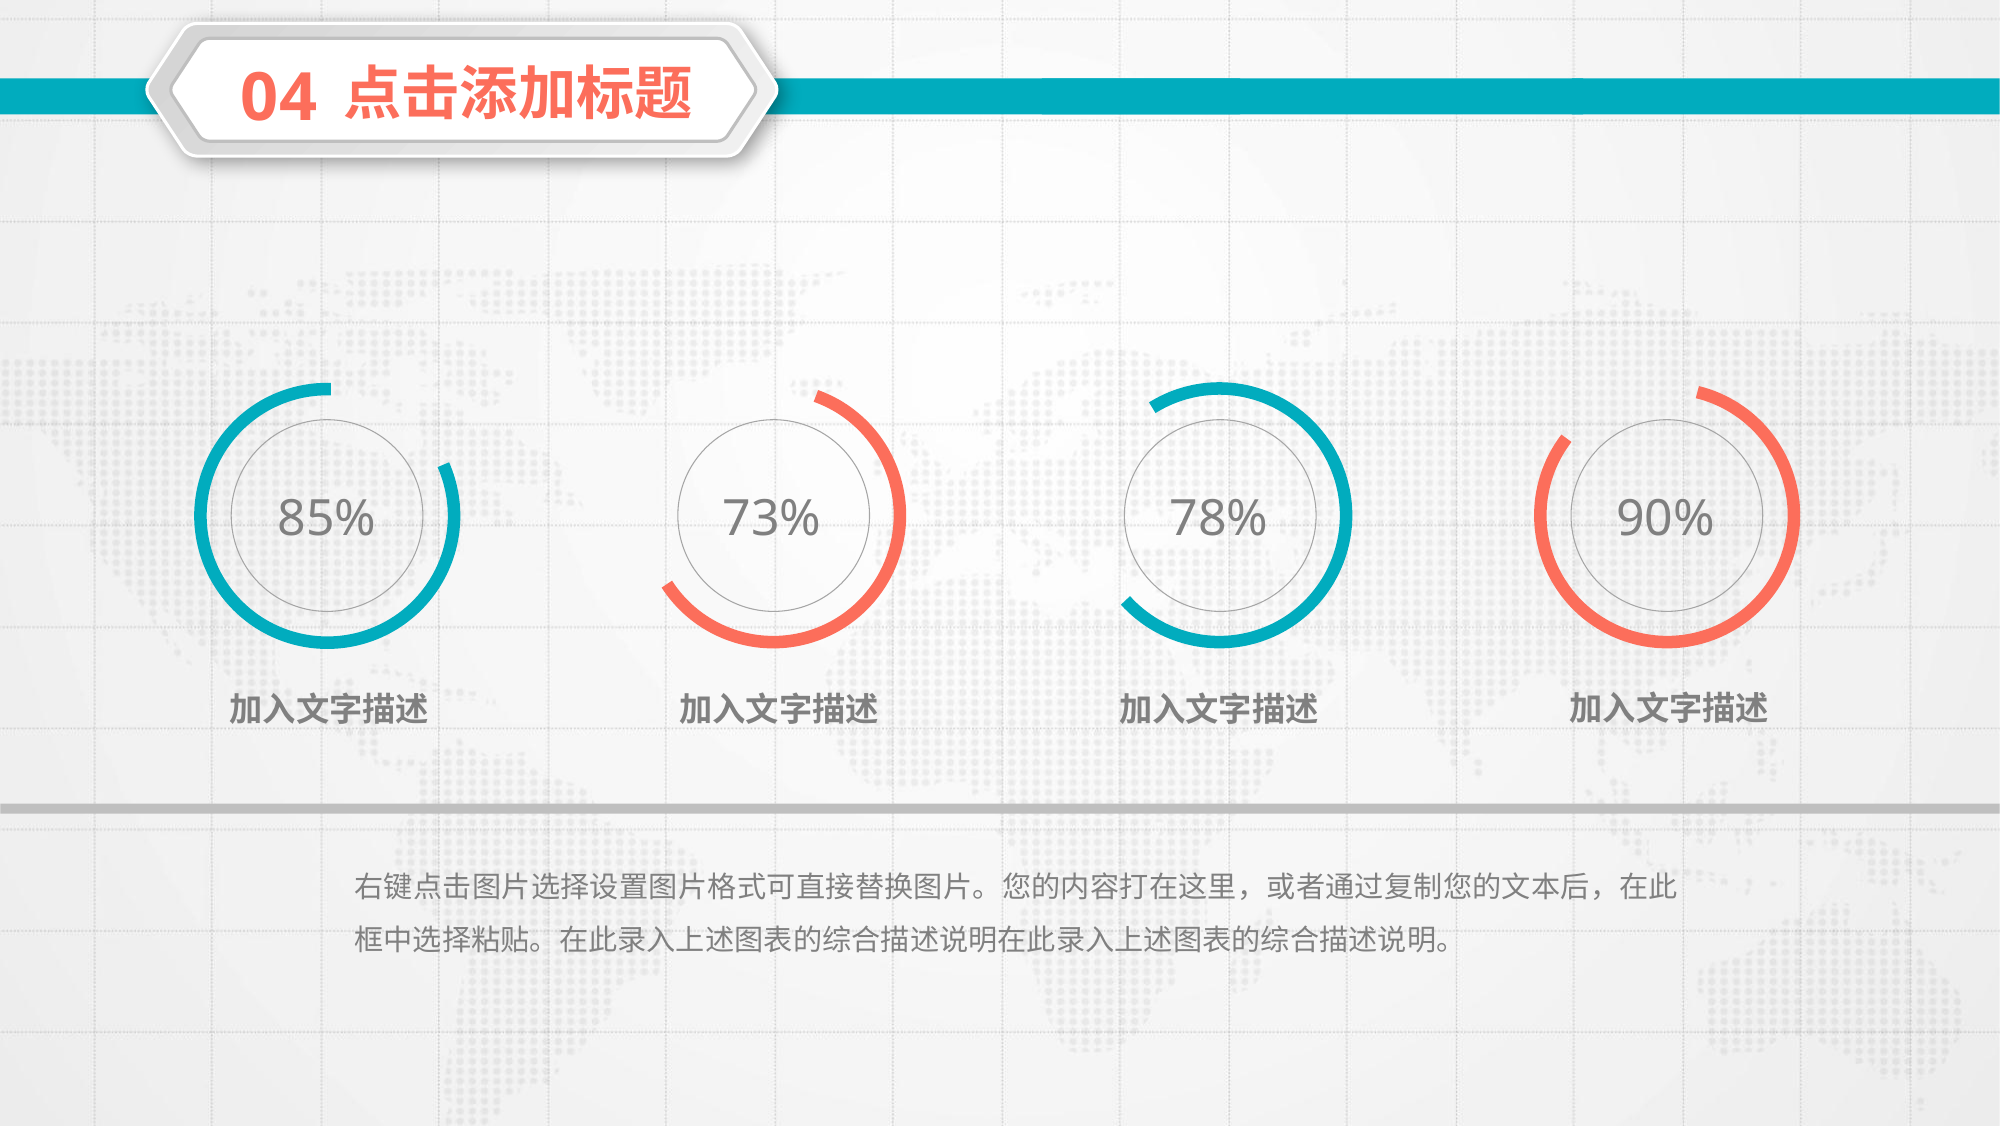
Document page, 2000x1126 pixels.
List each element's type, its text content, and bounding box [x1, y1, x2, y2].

text_box 78% [1154, 478, 1283, 553]
text_box [329, 418, 416, 486]
text_box 右键点击图片选择设置图片格式可直接替换图片。您的内容打在这里，或者通过复制您的文本后，在此框中选择粘贴。在此录入上述图表的综合描述说明在此录入上述图表的综合描述说明。 [339, 843, 1695, 964]
text_box [1493, 78, 1571, 115]
text_box 85% [263, 477, 392, 553]
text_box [146, 23, 777, 157]
text_box [676, 418, 805, 567]
text_box 加入文字描述 [1104, 680, 1334, 736]
text_box 加入文字描述 [214, 680, 444, 736]
text_box [1123, 433, 1195, 579]
text_box [1590, 418, 1690, 477]
text_box [1539, 391, 1795, 643]
picture [0, 815, 2000, 1126]
text_box [666, 395, 901, 643]
picture [0, 115, 2000, 803]
text_box 加入文字描述 [1554, 679, 1785, 734]
text_box [1571, 78, 2000, 115]
text_box [1125, 387, 1347, 643]
text_box [0, 803, 2000, 815]
text_box 点击添加标题 [328, 49, 1493, 180]
text_box 加入文字描述 [664, 680, 894, 736]
text_box [199, 388, 455, 644]
text_box 73% [708, 477, 837, 553]
text_box 90% [1601, 477, 1730, 553]
text_box [0, 78, 145, 115]
picture [0, 0, 2000, 78]
